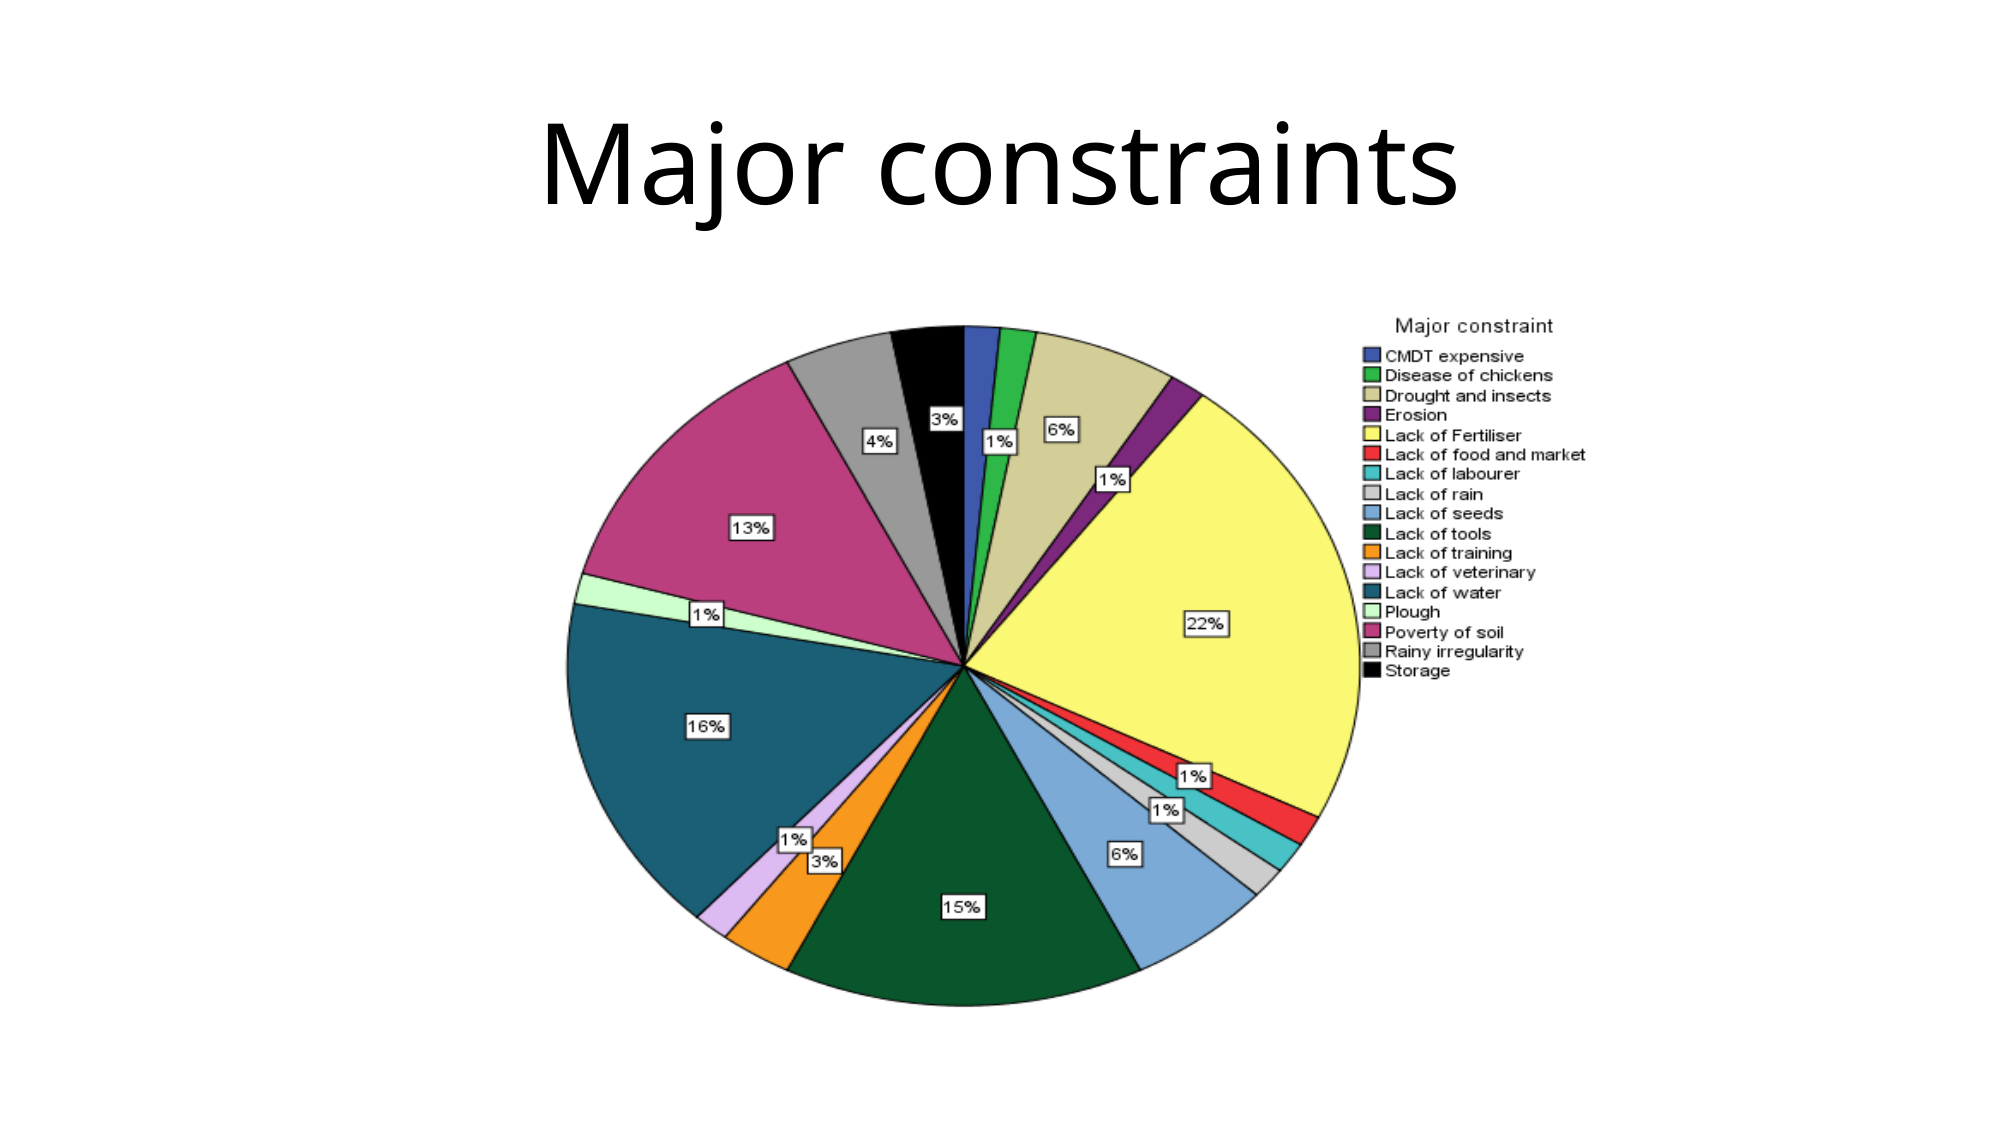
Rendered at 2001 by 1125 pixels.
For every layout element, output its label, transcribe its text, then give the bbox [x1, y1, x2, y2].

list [557, 299, 1591, 1014]
title Major constraints [137, 59, 1863, 278]
